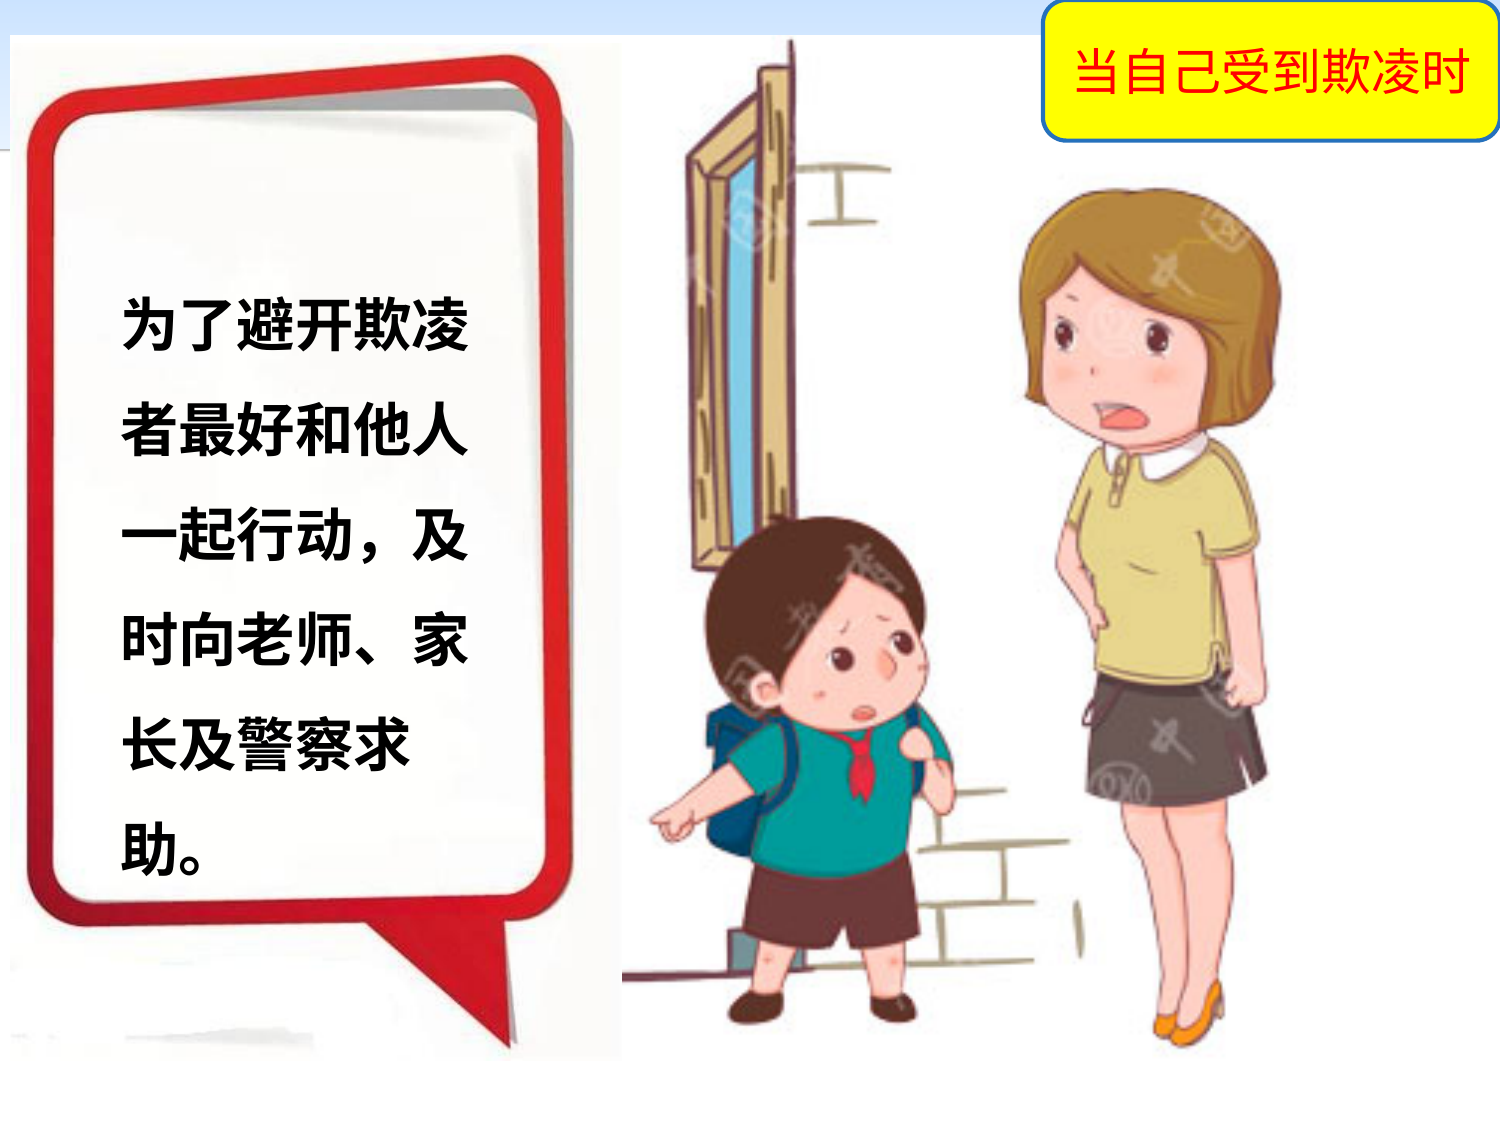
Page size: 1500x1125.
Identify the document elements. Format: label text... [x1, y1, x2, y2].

picture [10, 34, 1500, 1062]
text_box 当自己受到欺凌时 [1040, 0, 1500, 34]
